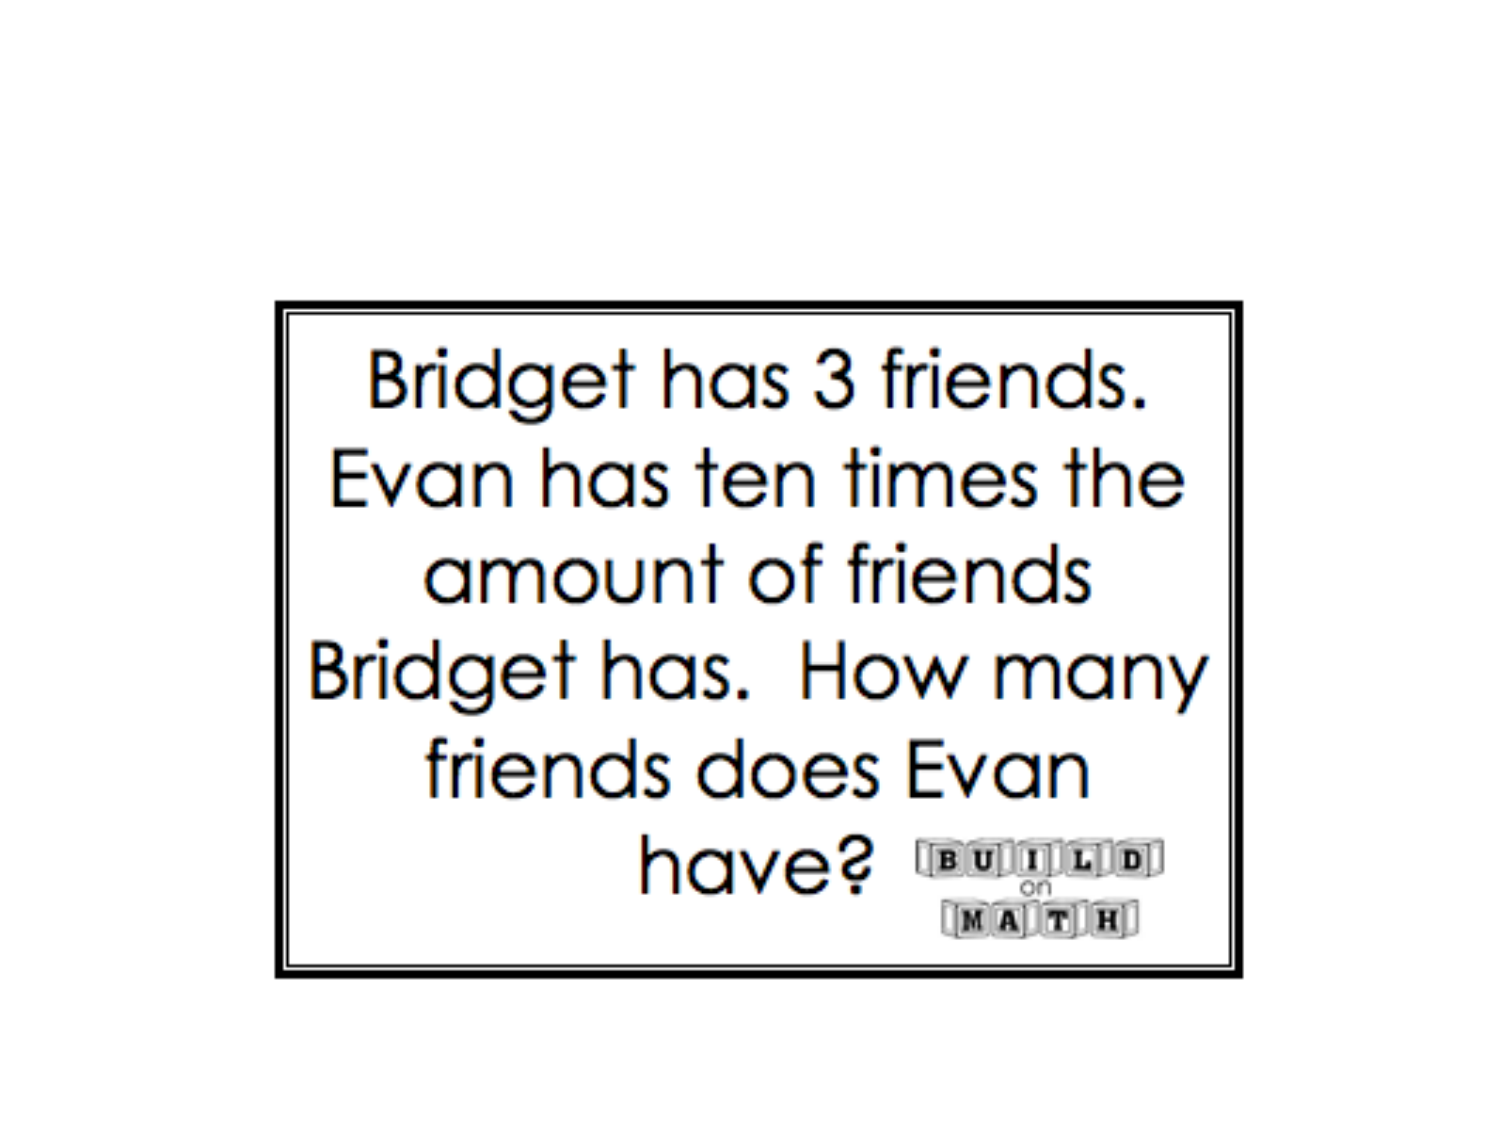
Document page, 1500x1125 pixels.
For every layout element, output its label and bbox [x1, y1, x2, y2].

list [74, 262, 1426, 1006]
